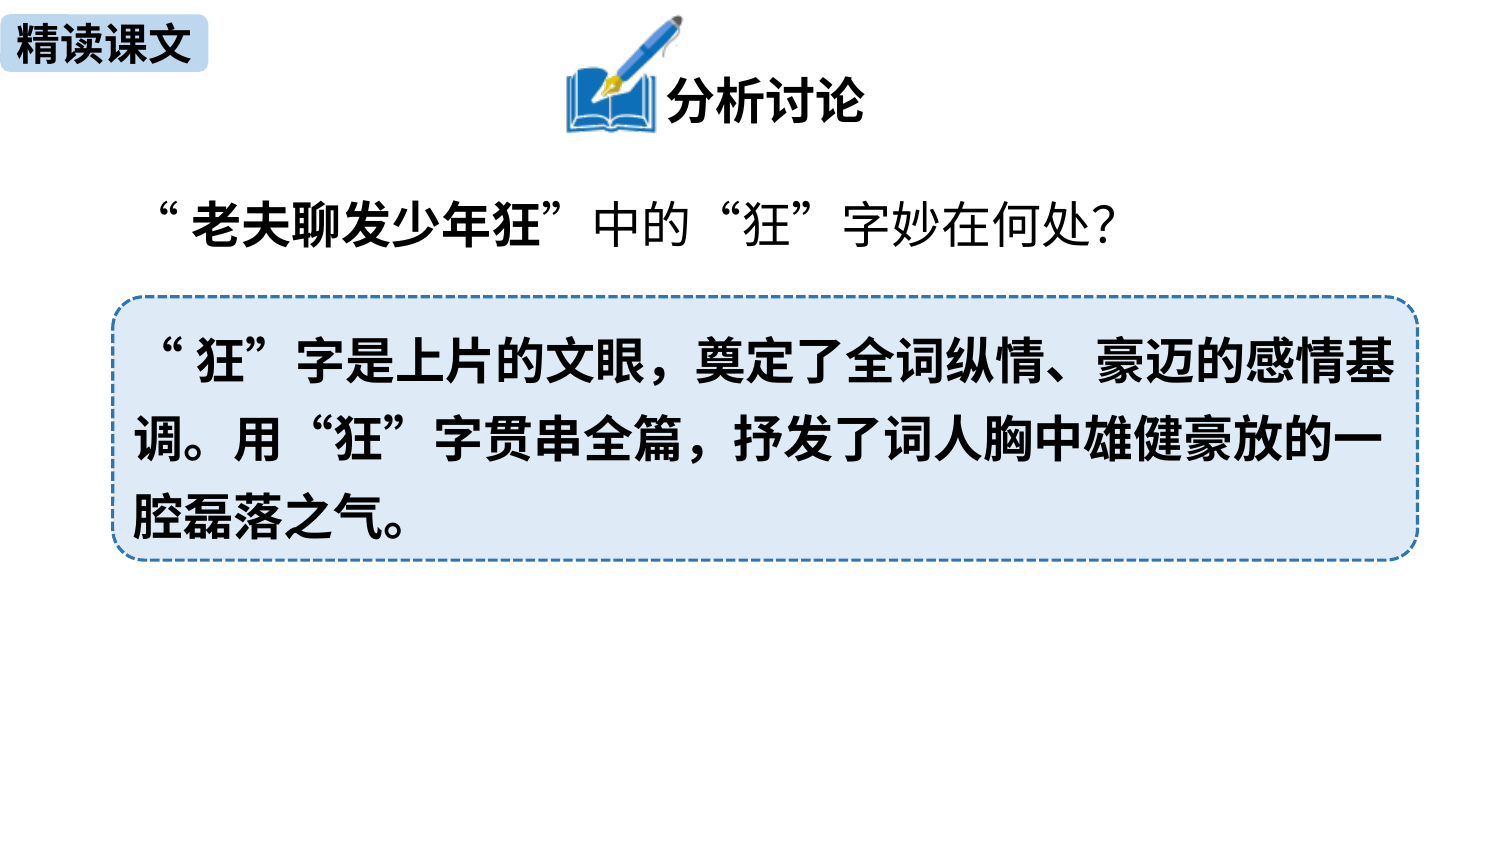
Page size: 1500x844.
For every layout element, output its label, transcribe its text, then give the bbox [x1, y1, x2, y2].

text_box 精读课文 [0, 13, 210, 73]
text_box “老夫聊发少年狂”中的“狂”字妙在何处？ [118, 188, 1153, 260]
picture [556, 12, 689, 141]
text_box 分析讨论 [689, 63, 877, 135]
text_box “狂”字是上片的文眼，奠定了全词纵情、豪迈的感情基调。用“狂”字贯串全篇，抒发了词人胸中雄健豪放的一腔磊落之气。 [112, 296, 1418, 561]
